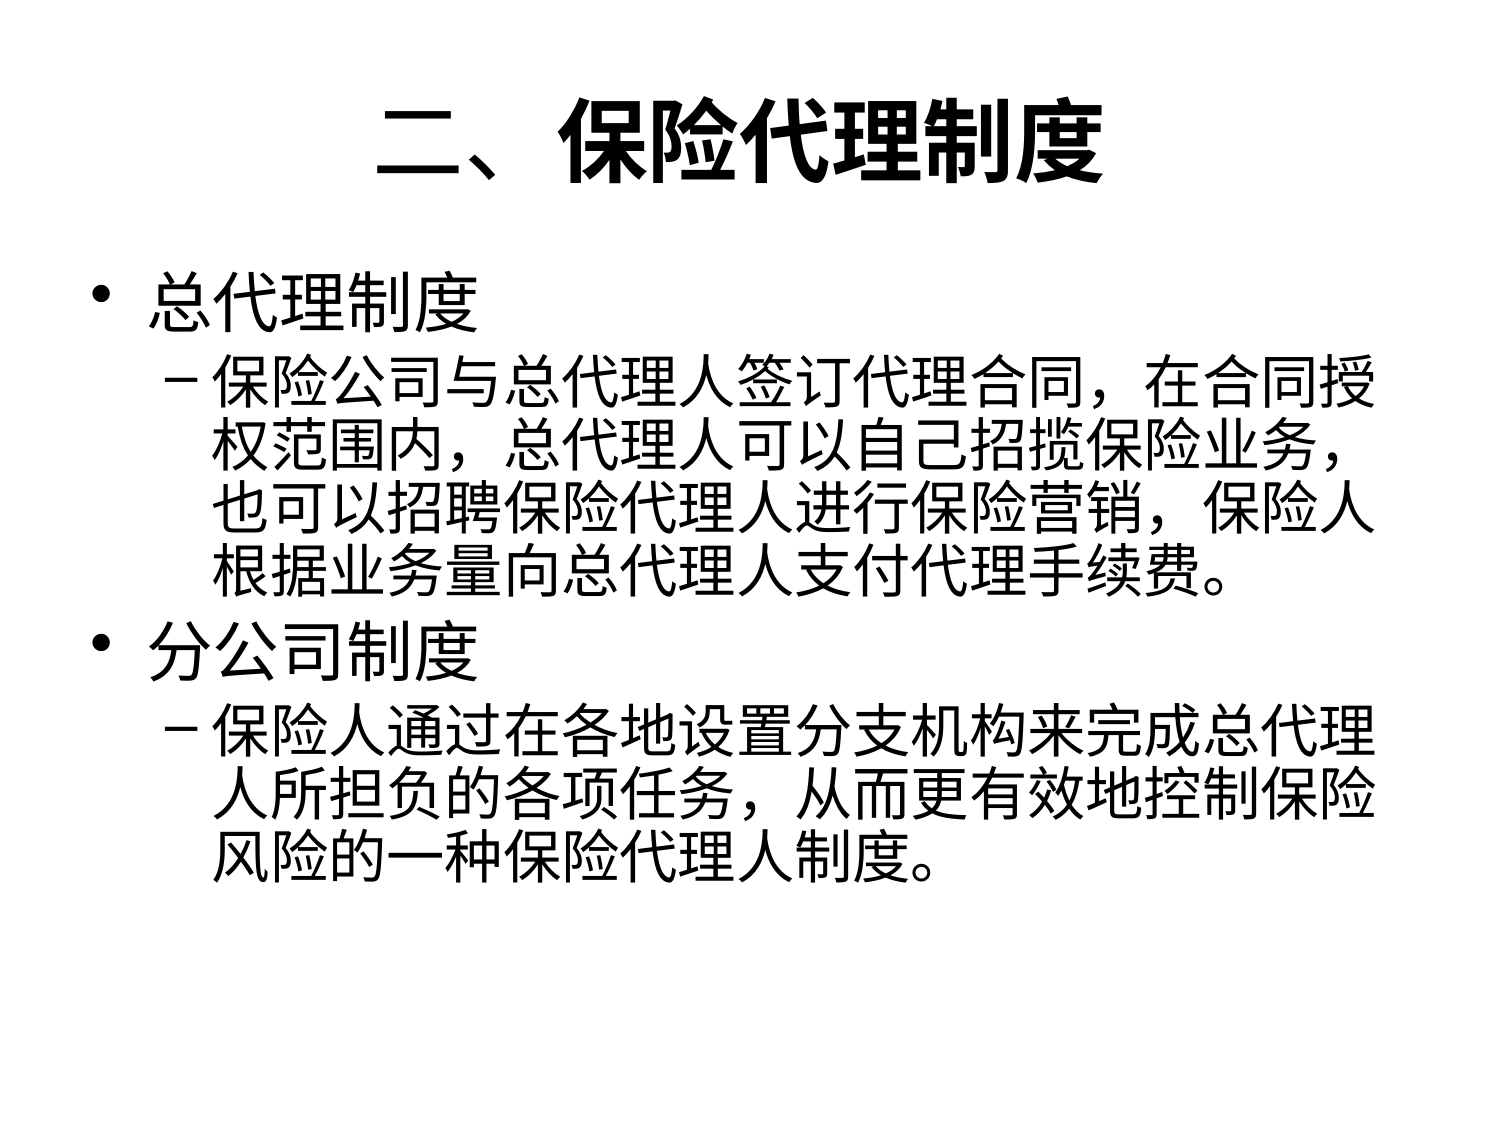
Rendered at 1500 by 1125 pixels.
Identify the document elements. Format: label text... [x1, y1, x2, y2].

title 二、保险代理制度 [75, 45, 1425, 233]
list 总代理制度 保险公司与总代理人签订代理合同，在合同授权范围内，总代理人可以自己招揽保险业务，也可以招聘保险代理人进行保险营销，保险人根据业务量向总代理人支付代理手续费。 分公司制度 保险人通过在各地设置分支机构来完成总代理人所担负的各项任务，从而更有效地控制保险风险的一种保险代理人制度。 [75, 262, 1425, 1005]
